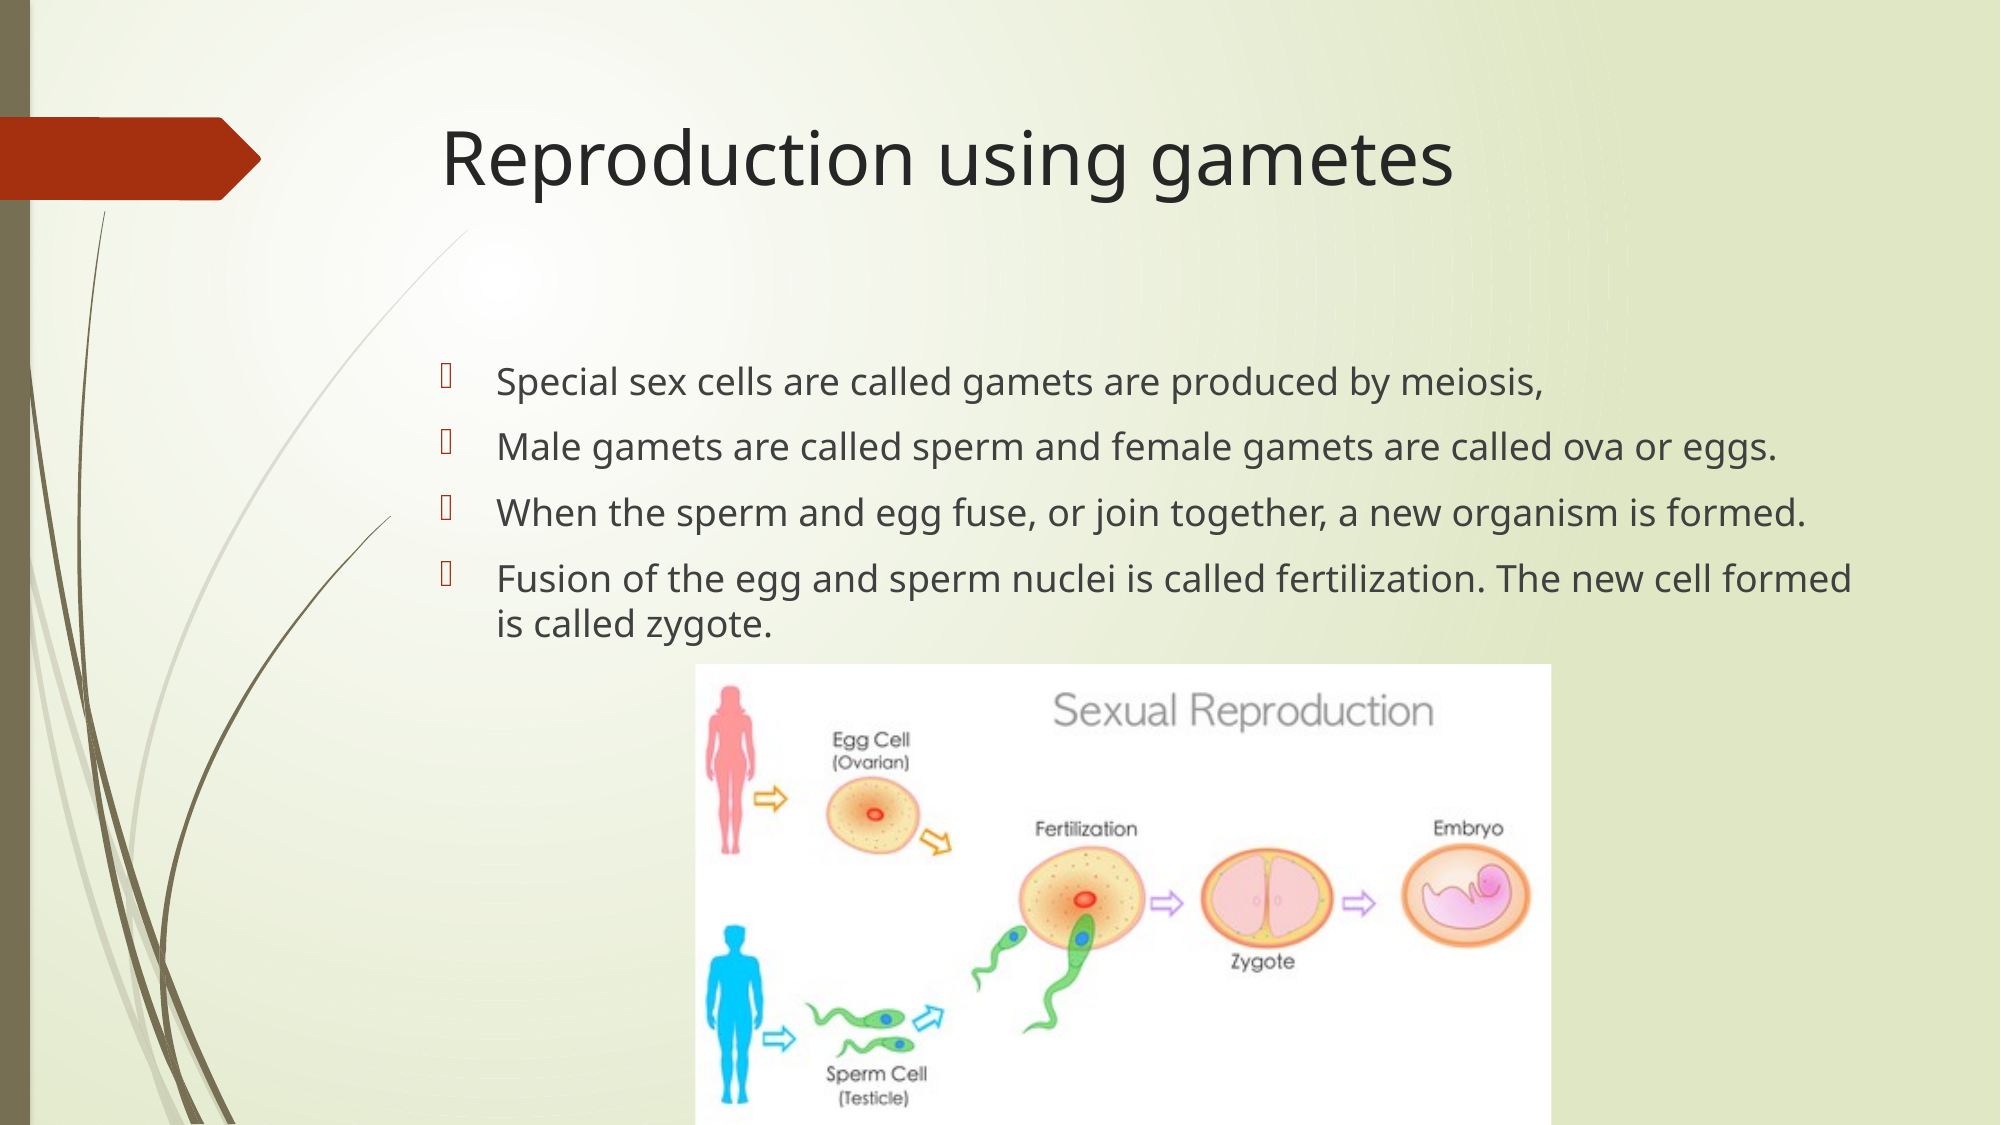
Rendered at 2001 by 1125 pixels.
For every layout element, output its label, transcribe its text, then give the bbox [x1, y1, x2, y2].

picture [695, 664, 1552, 1125]
title Reproduction using gametes [425, 102, 1888, 313]
list Special sex cells are called gamets are produced by meiosis, Male gamets are called sperm and female gamets are called ova or eggs. When the sperm and egg fuse, or join together, a new organism is formed. Fusion of the egg and sperm nuclei is called fertilization. The new cell formed is called zygote. [424, 350, 1888, 970]
